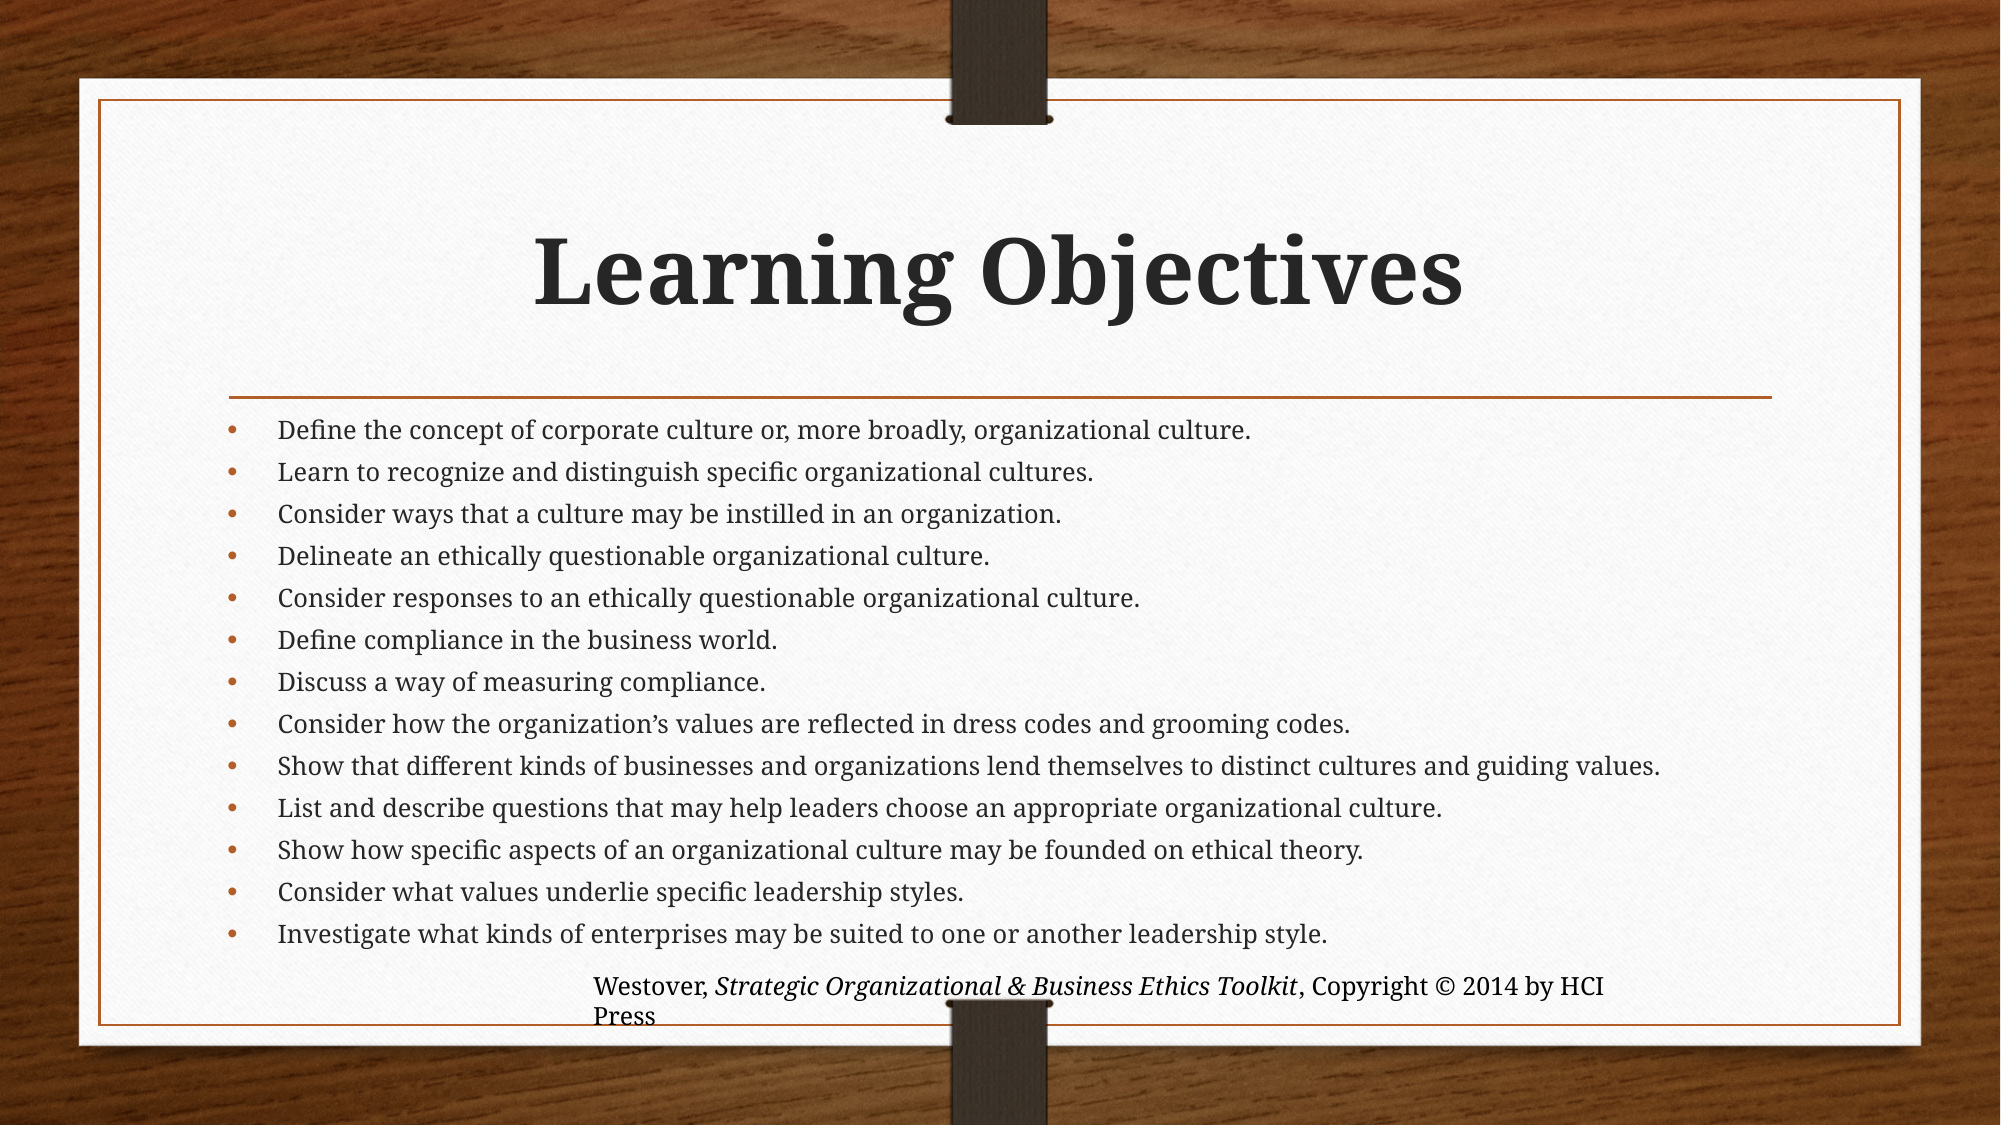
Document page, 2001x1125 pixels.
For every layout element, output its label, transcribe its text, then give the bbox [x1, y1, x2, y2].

picture [101, 0, 2001, 1125]
text_box Westover, Strategic Organizational & Business Ethics Toolkit, Copyright © 2014 by HCI Press [578, 962, 1635, 1038]
title Learning Objectives [212, 161, 1788, 375]
list Define the concept of corporate culture or, more broadly, organizational culture. Learn to recognize and distinguish specific organizational cultures. Consider ways that a culture may be instilled in an organization. Delineate an ethically questionable organizational culture. Consider responses to an ethically questionable organizational culture. Define compliance in the business world. Discuss a way of measuring compliance. Consider how the organization’s values are reflected in dress codes and grooming codes. Show that different kinds of businesses and organizations lend themselves to distinct cultures and guiding values. List and describe questions that may help leaders choose an appropriate organizational culture. Show how specific aspects of an organizational culture may be founded on ethical theory. Consider what values underlie specific leadership styles. Investigate what kinds of enterprises may be suited to one or another leadership style. [212, 406, 1838, 964]
picture [0, 0, 948, 1125]
